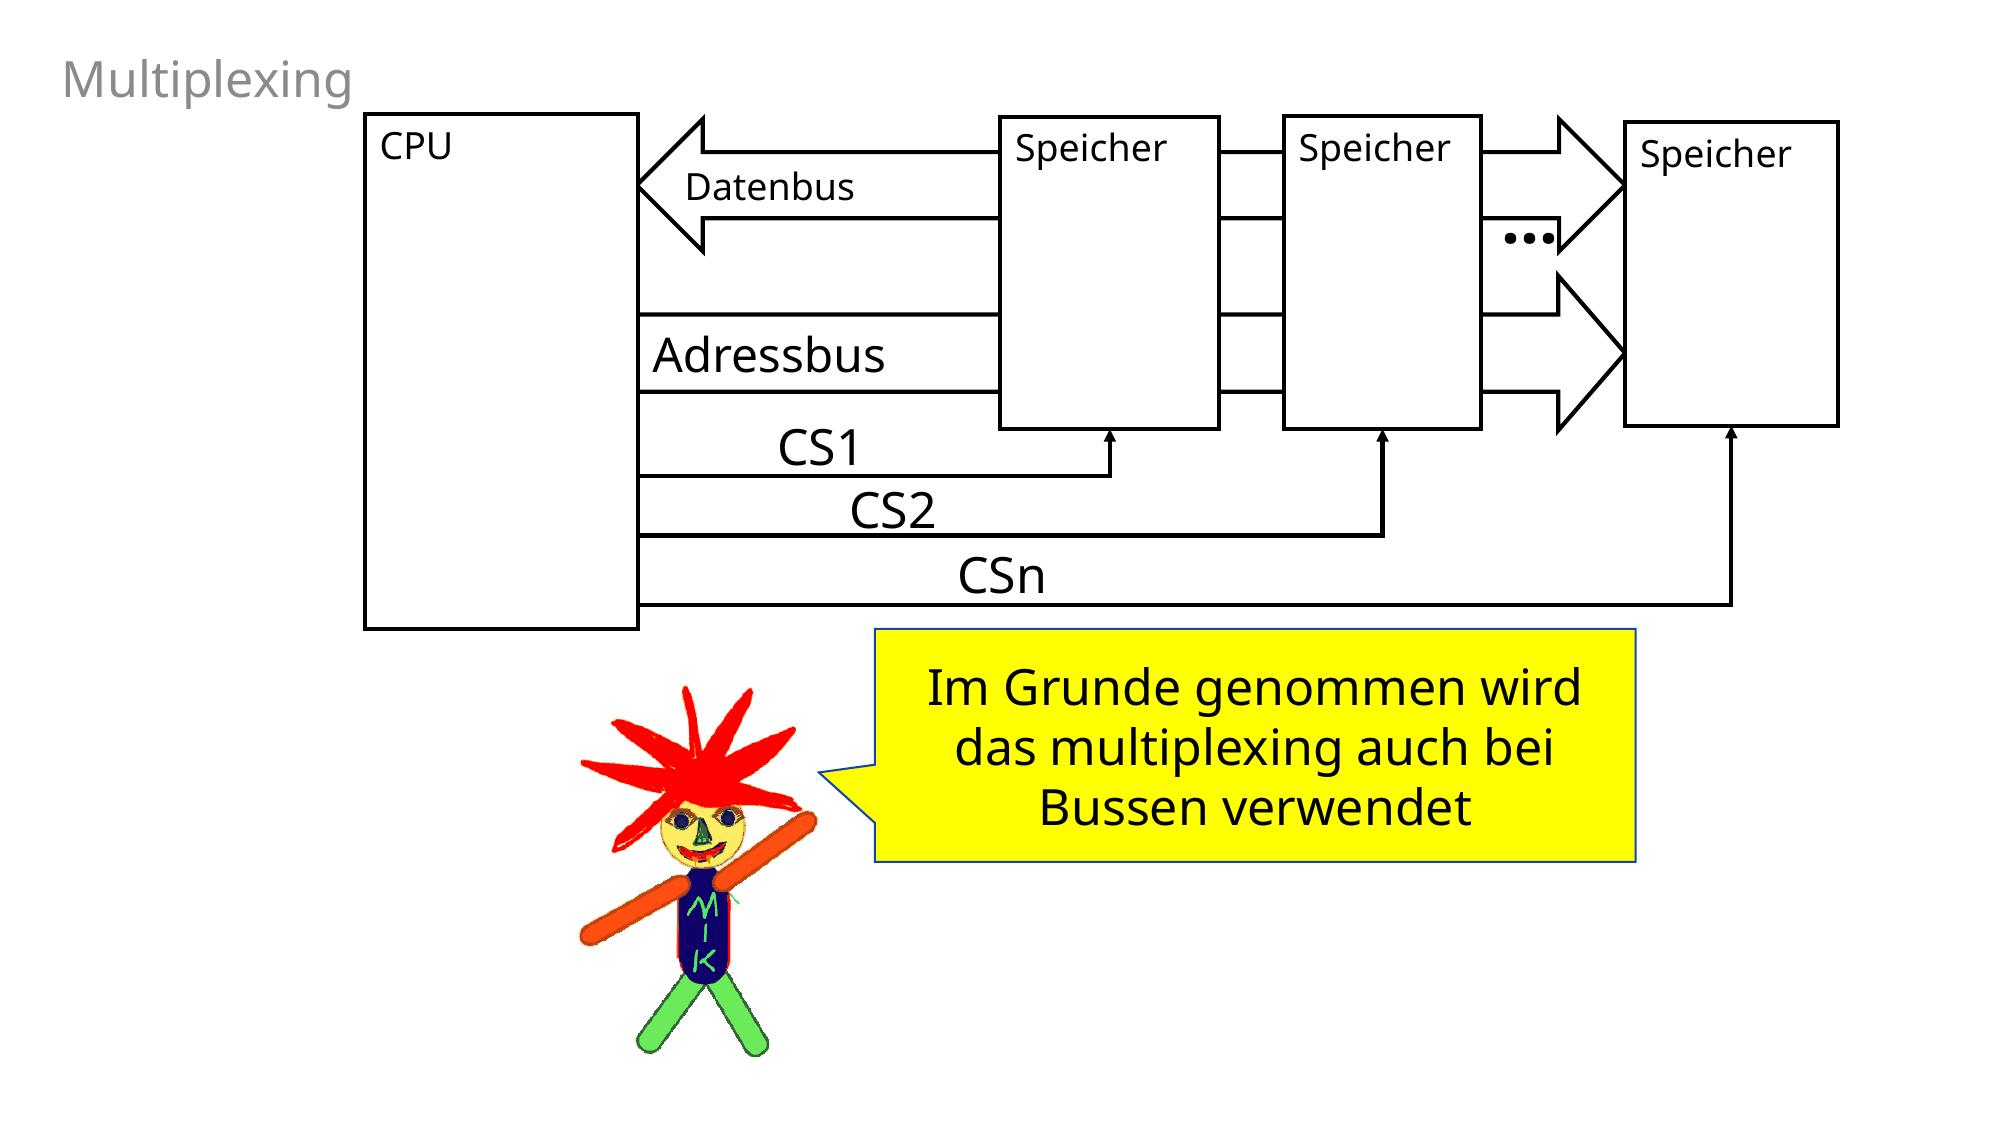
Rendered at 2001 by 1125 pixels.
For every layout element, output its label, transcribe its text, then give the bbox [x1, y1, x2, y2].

text_box CS1 [762, 407, 906, 483]
text_box Datenbus [639, 116, 998, 254]
text_box Adressbus [639, 313, 998, 393]
text_box CS2 [834, 470, 978, 547]
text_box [1000, 116, 1838, 430]
text_box [1086, 430, 1738, 606]
text_box [978, 431, 1389, 536]
text_box CSn [942, 536, 1086, 612]
picture [554, 676, 833, 1066]
text_box [978, 431, 1117, 477]
text_box CPU [364, 113, 639, 630]
text_box Im Grunde genommen wird das multiplexing auch bei Bussen verwendet [833, 627, 1637, 863]
title Multiplexing [3, 0, 413, 116]
